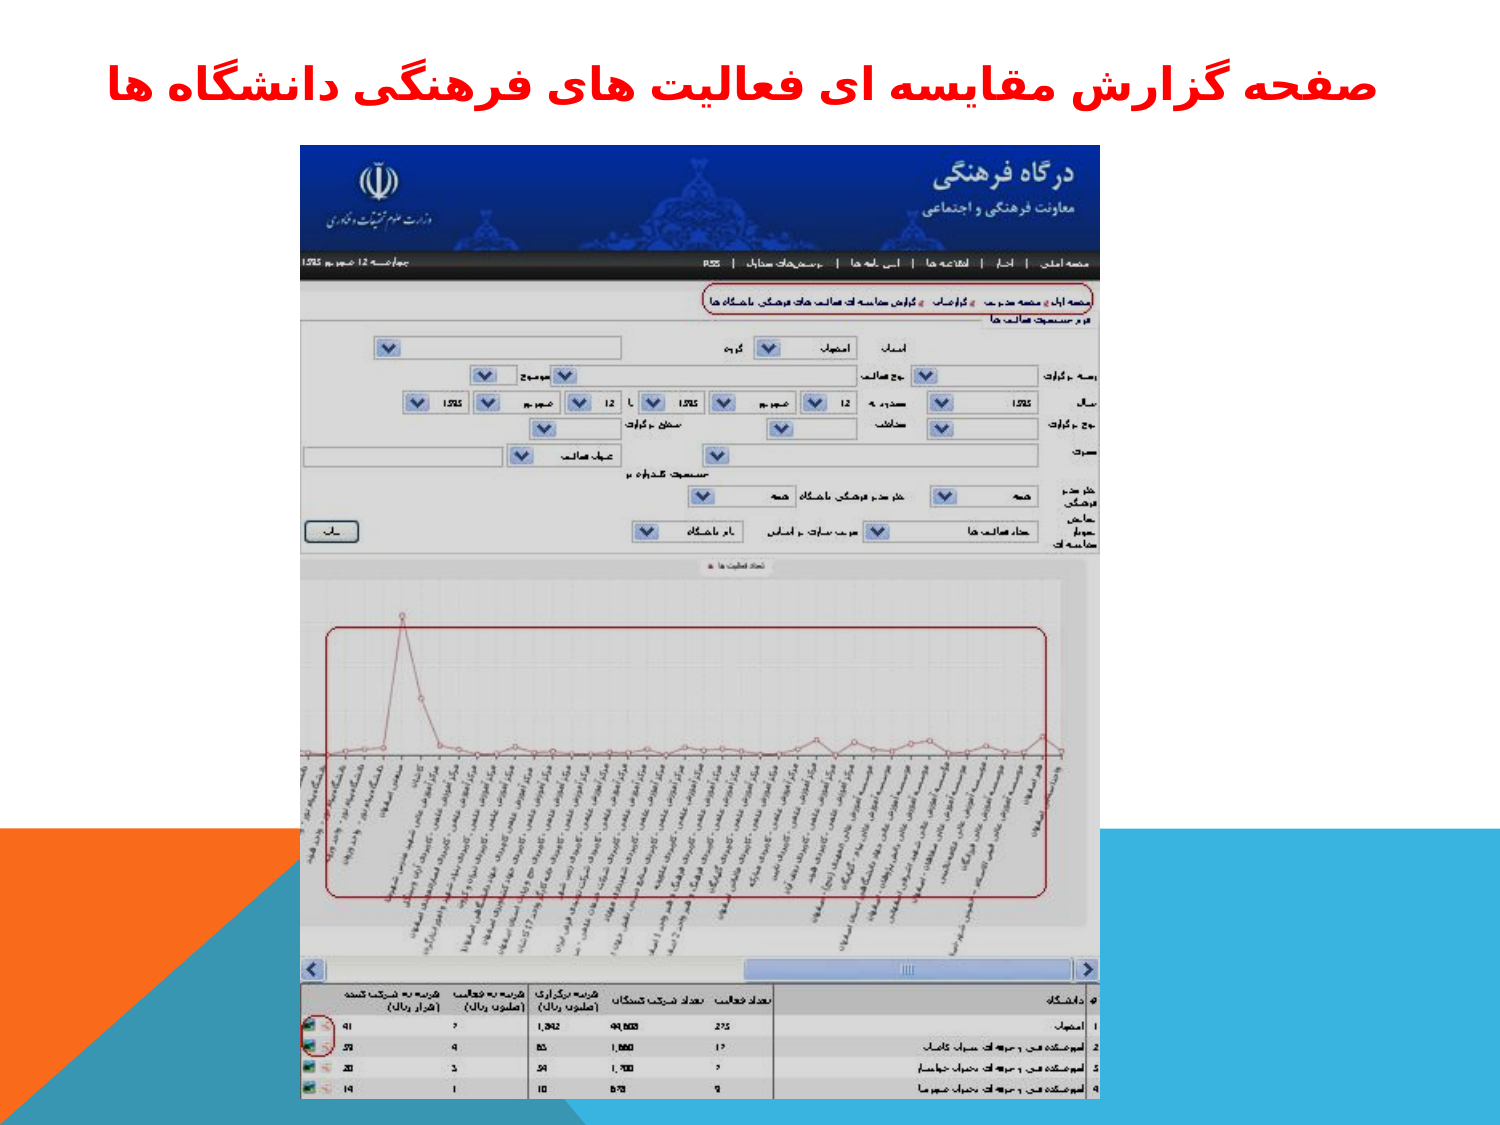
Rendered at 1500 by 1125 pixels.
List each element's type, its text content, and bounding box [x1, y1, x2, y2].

picture [299, 145, 1101, 1099]
title صفحه گزارش مقایسه ای فعالیت های فرهنگی دانشگاه ها [87, 37, 1413, 128]
